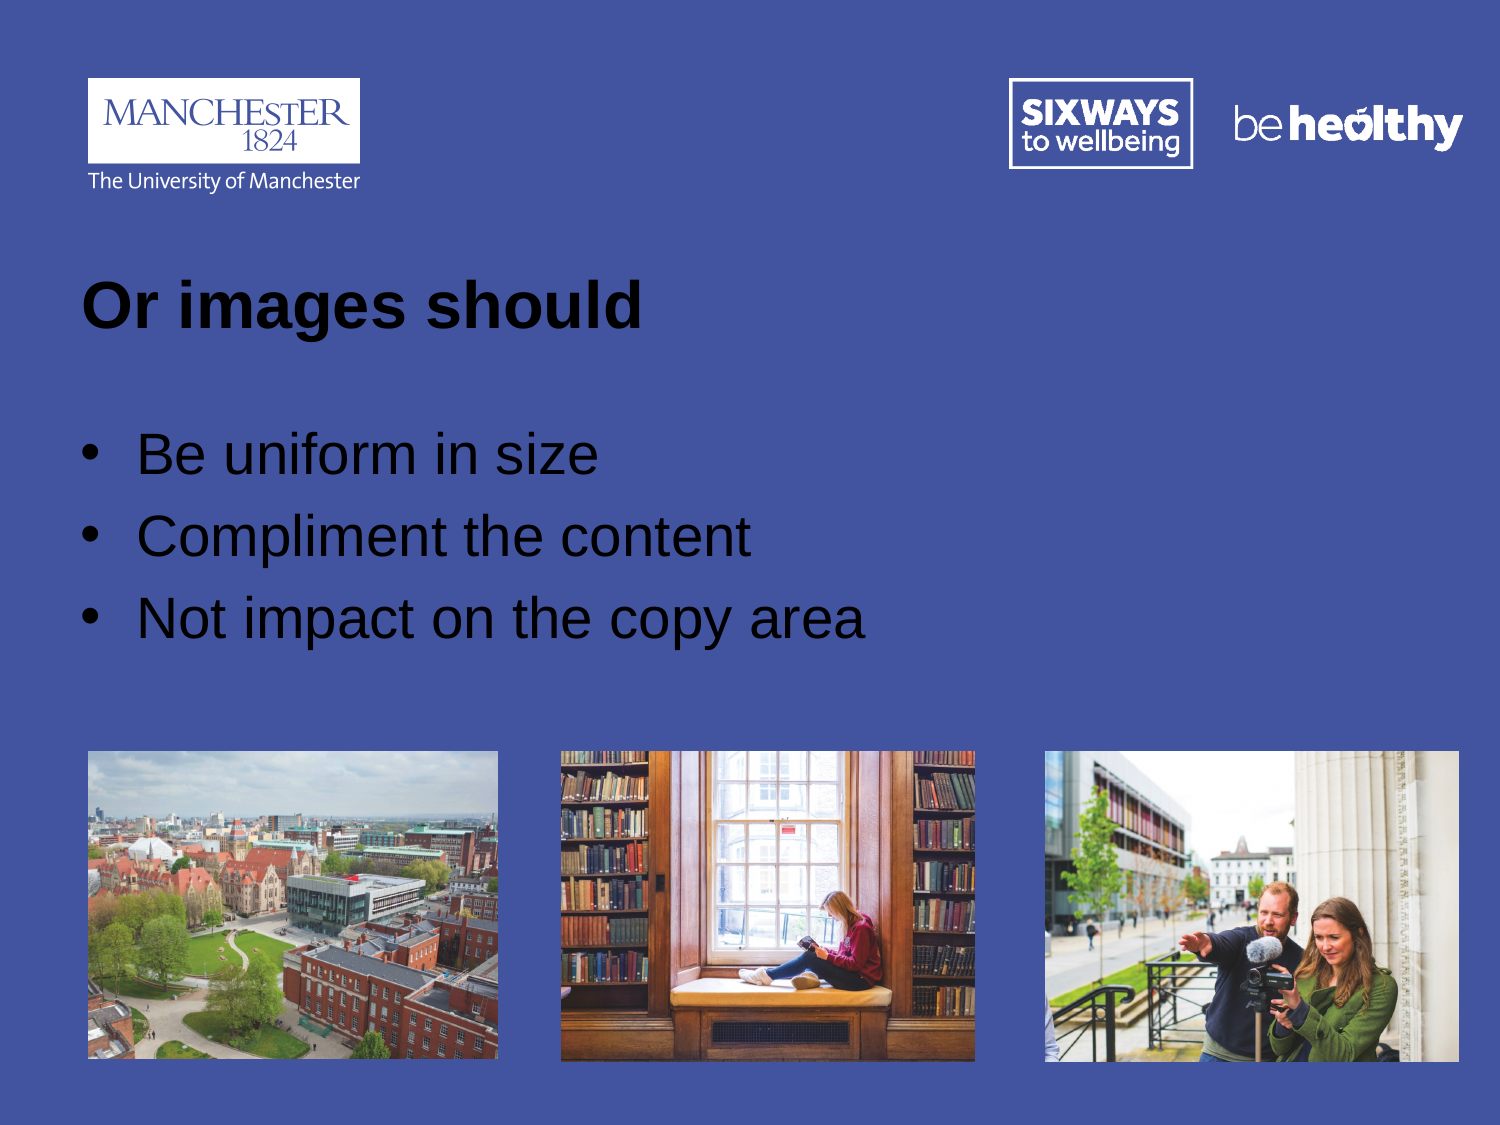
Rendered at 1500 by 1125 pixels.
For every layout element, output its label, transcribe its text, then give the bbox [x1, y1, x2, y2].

picture [560, 751, 975, 1062]
title Or images should [66, 207, 1026, 396]
picture [88, 78, 360, 194]
picture [1009, 78, 1463, 169]
picture [88, 751, 499, 1059]
picture [1045, 751, 1459, 1062]
list Be uniform in size Compliment the content Not impact on the copy area [64, 408, 1416, 1006]
